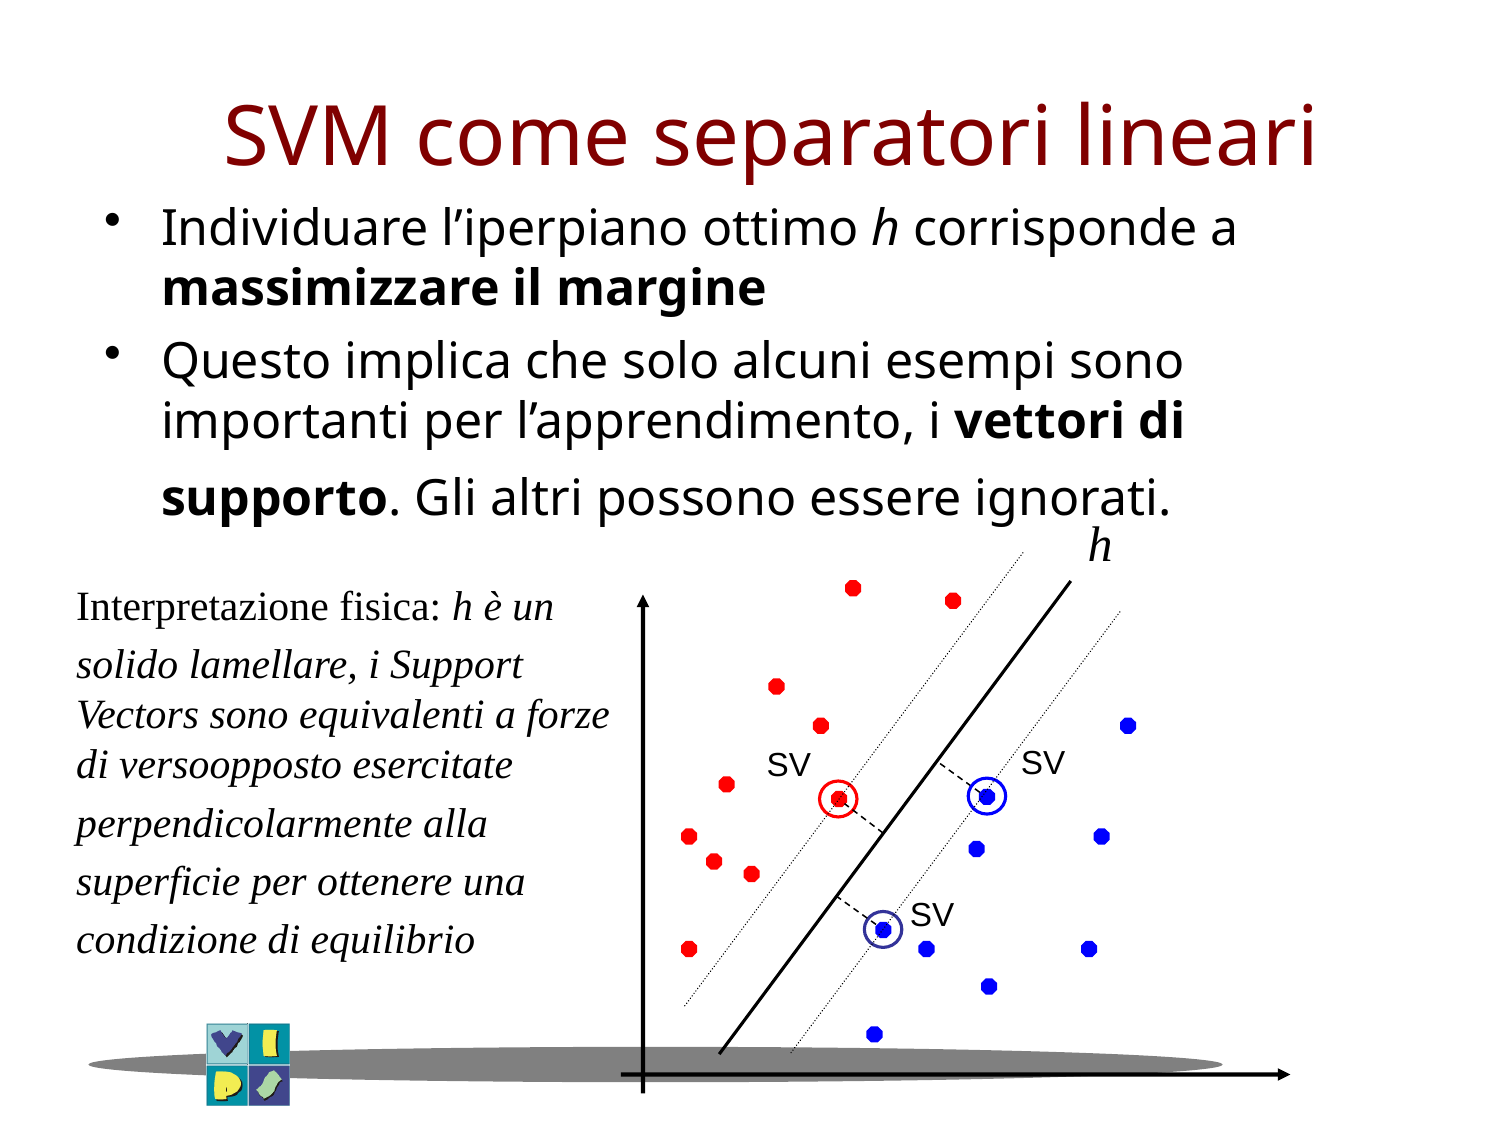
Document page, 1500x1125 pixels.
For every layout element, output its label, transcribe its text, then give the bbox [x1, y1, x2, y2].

title SVM come separatori lineari [133, 38, 1409, 188]
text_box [620, 551, 1291, 1094]
text_box h [1072, 503, 1128, 549]
picture [206, 1023, 290, 1106]
list Individuare l’iperpiano ottimo h corrisponde a massimizzare il margine Questo implica che solo alcuni esempi sono importanti per l’apprendimento, i vettori di supporto. Gli altri possono essere ignorati. [89, 188, 1440, 1013]
text_box Interpretazione fisica: h è un solido lamellare, i Support Vectors sono equivalenti a forze di versoopposto esercitate perpendicolarmente alla superficie per ottenere una condizione di equilibrio [61, 571, 615, 970]
